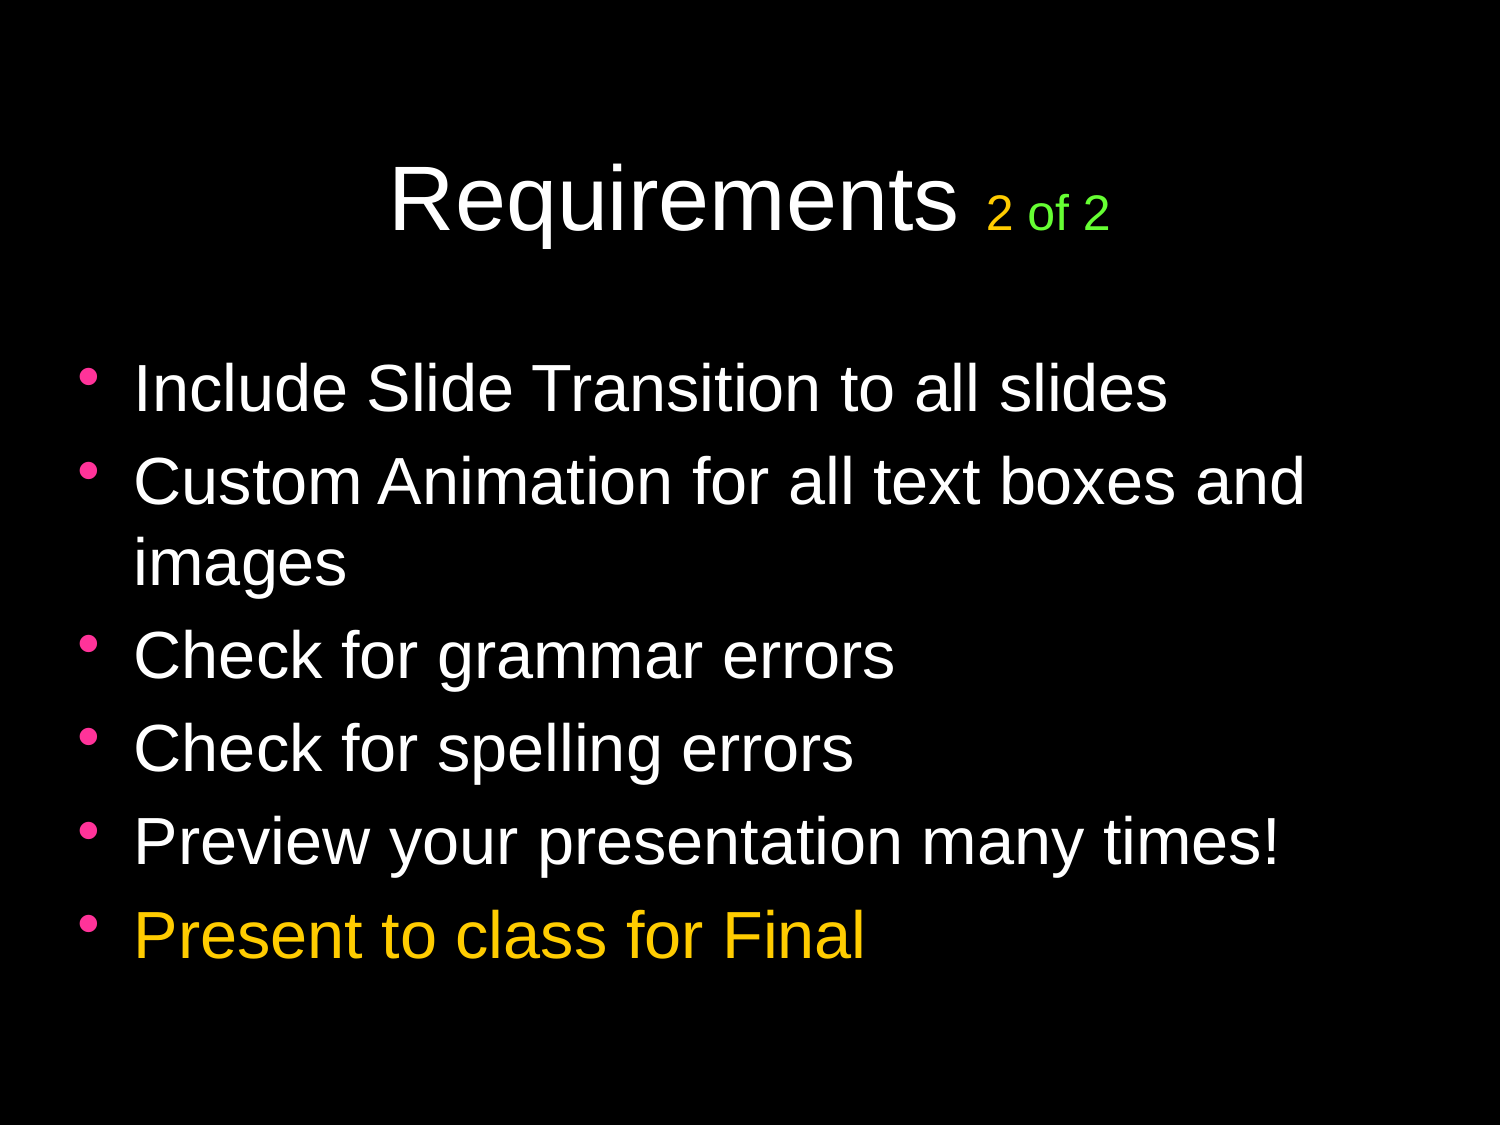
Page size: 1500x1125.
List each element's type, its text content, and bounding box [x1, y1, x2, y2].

title Requirements 2 of 2 [112, 99, 1388, 288]
list Include Slide Transition to all slides Custom Animation for all text boxes and images Check for grammar errors Check for spelling errors Preview your presentation many times! Present to class for Final [62, 337, 1451, 1088]
